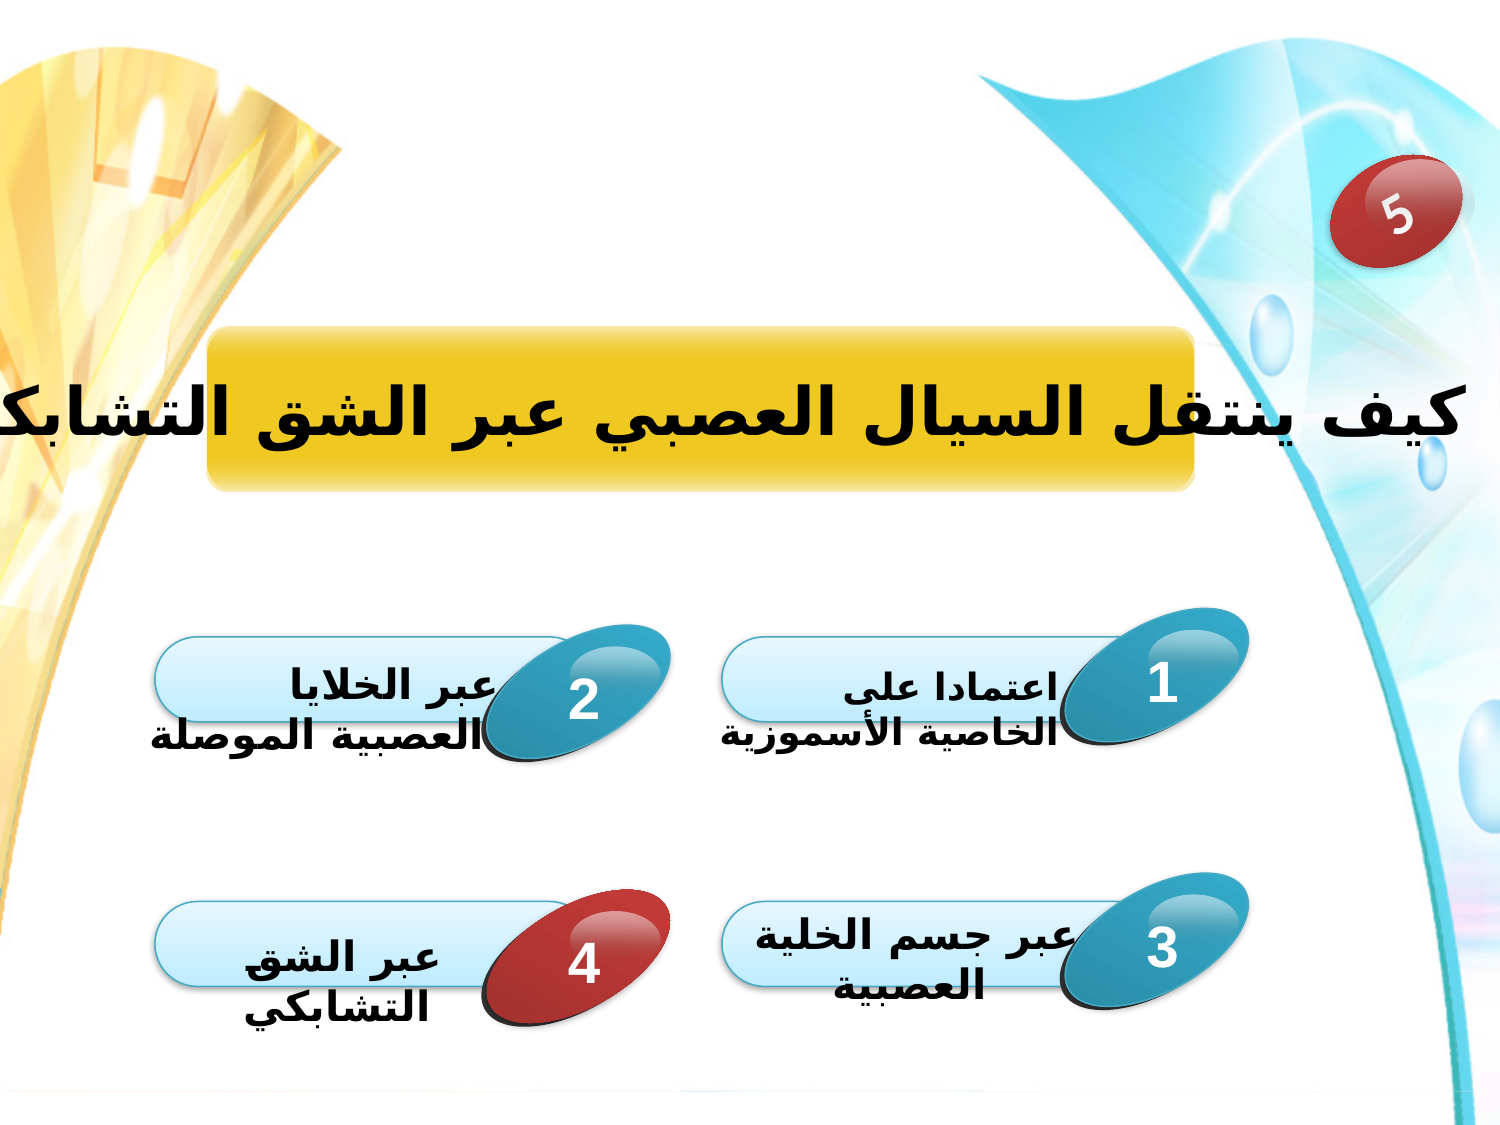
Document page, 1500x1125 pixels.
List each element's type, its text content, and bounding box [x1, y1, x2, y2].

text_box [111, 636, 680, 747]
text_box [721, 888, 1259, 995]
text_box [135, 901, 680, 1012]
text_box 5 [1330, 178, 1418, 268]
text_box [678, 623, 1259, 731]
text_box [206, 325, 1195, 492]
picture [0, 0, 1500, 1125]
